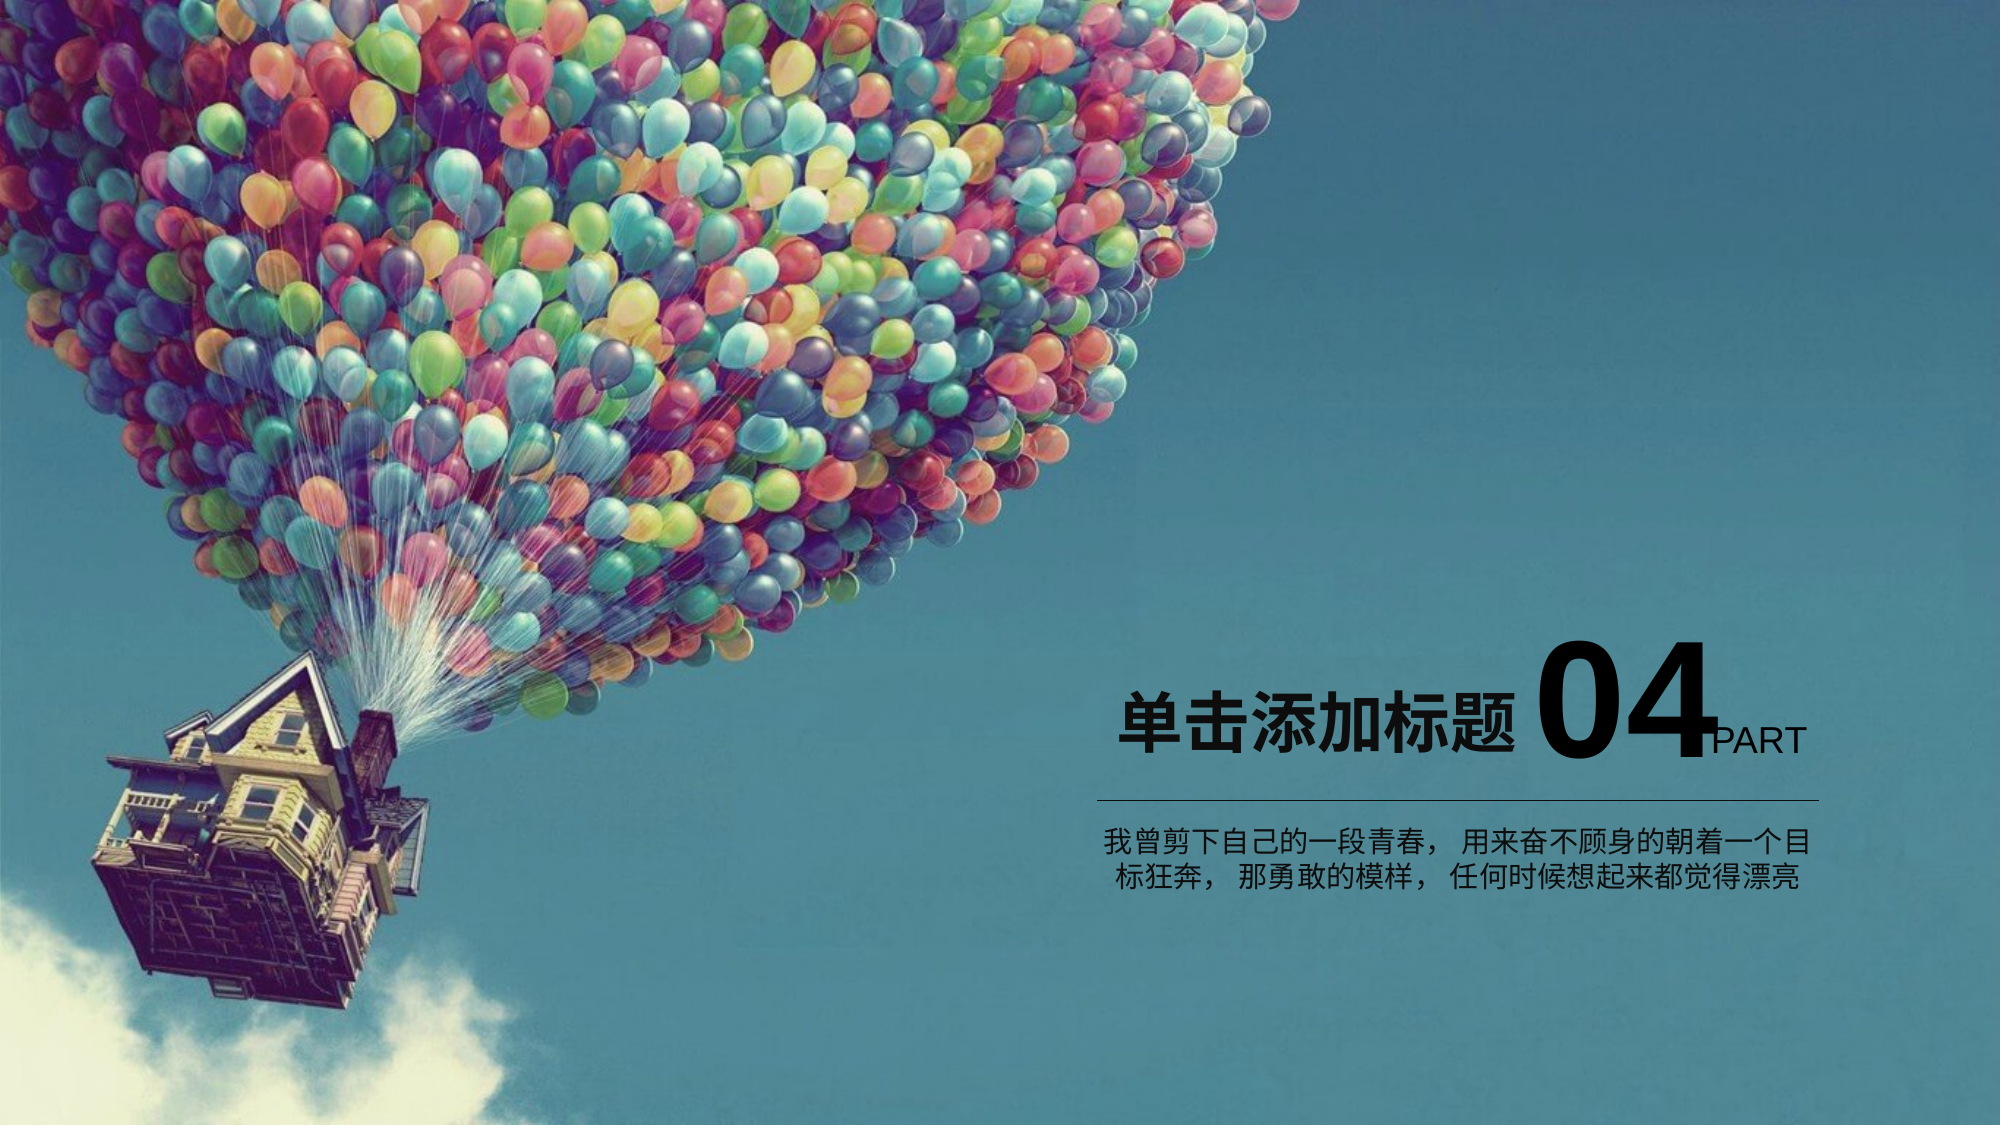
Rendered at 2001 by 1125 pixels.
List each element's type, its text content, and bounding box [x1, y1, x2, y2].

text_box 单击添加标题 [1102, 673, 1460, 769]
picture [0, 0, 2000, 1125]
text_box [1460, 583, 1838, 801]
text_box 我曾剪下自己的一段青春， 用来奋不顾身的朝着一个目标狂奔， 那勇敢的模样， 任何时候想起来都觉得漂亮 [1083, 816, 1833, 901]
